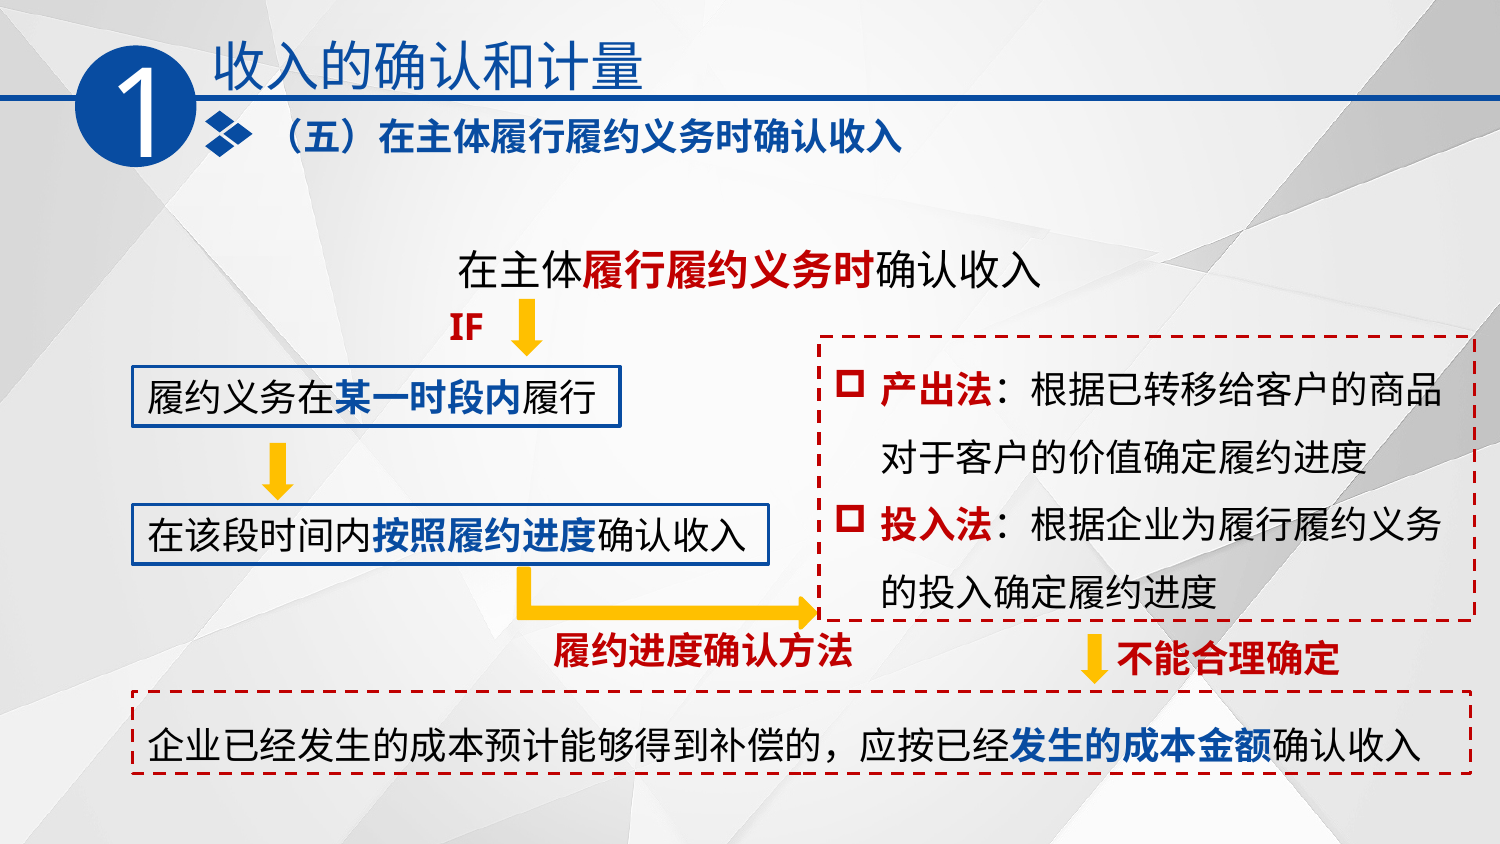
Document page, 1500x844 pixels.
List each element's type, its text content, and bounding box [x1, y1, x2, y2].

text_box [518, 568, 816, 619]
text_box IF [434, 295, 500, 356]
text_box （五）在主体履行履约义务时确认收入 [253, 107, 916, 164]
text_box 1 [84, 107, 203, 171]
text_box 产出法：根据已转移给客户的商品对于客户的价值确定履约进度 投入法：根据企业为履行履约义务的投入确定履约进度 [818, 336, 1475, 621]
text_box 履约进度确认方法 [538, 619, 869, 680]
text_box 履约义务在某一时段内履行 [132, 366, 620, 427]
text_box [205, 110, 235, 133]
text_box [75, 107, 84, 138]
text_box [205, 135, 235, 158]
text_box 企业已经发生的成本预计能够得到补偿的，应按已经发生的成本金额确认收入 [132, 691, 1471, 774]
picture [0, 101, 1500, 844]
text_box 1 [84, 45, 203, 97]
text_box 不能合理确定 [1101, 627, 1356, 688]
picture [0, 0, 1500, 95]
text_box [1080, 634, 1101, 685]
text_box 收入的确认和计量 [198, 37, 792, 92]
text_box [510, 298, 543, 357]
text_box [261, 442, 294, 501]
text_box [223, 122, 253, 145]
text_box [75, 74, 84, 97]
text_box 在主体履行履约义务时确认收入 [442, 236, 1057, 302]
text_box 在该段时间内按照履约进度确认收入 [132, 504, 769, 564]
